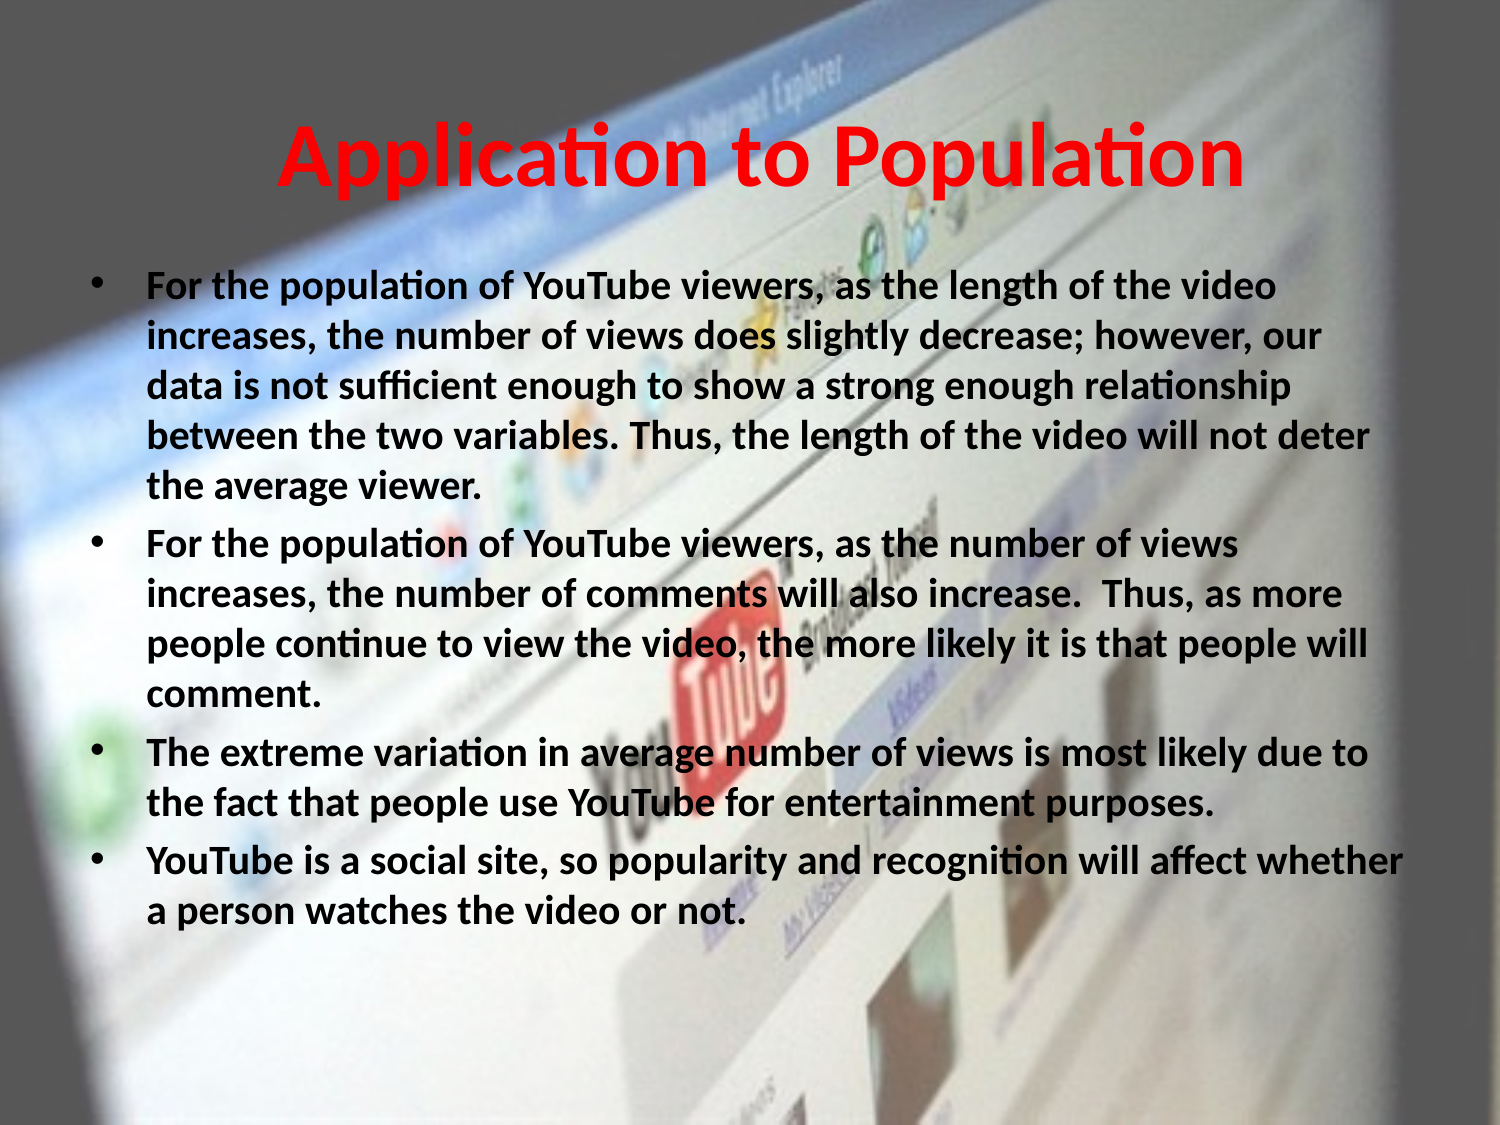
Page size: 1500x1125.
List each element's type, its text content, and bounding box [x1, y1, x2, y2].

title Application to Population [87, 87, 1438, 275]
list For the population of YouTube viewers, as the length of the video increases, the number of views does slightly decrease; however, our data is not sufficient enough to show a strong enough relationship between the two variables. Thus, the length of the video will not deter the average viewer. For the population of YouTube viewers, as the number of views increases, the number of comments will also increase. Thus, as more people continue to view the video, the more likely it is that people will comment. The extreme variation in average number of views is most likely due to the fact that people use YouTube for entertainment purposes. YouTube is a social site, so popularity and recognition will affect whether a person watches the video or not. [75, 249, 1425, 1025]
